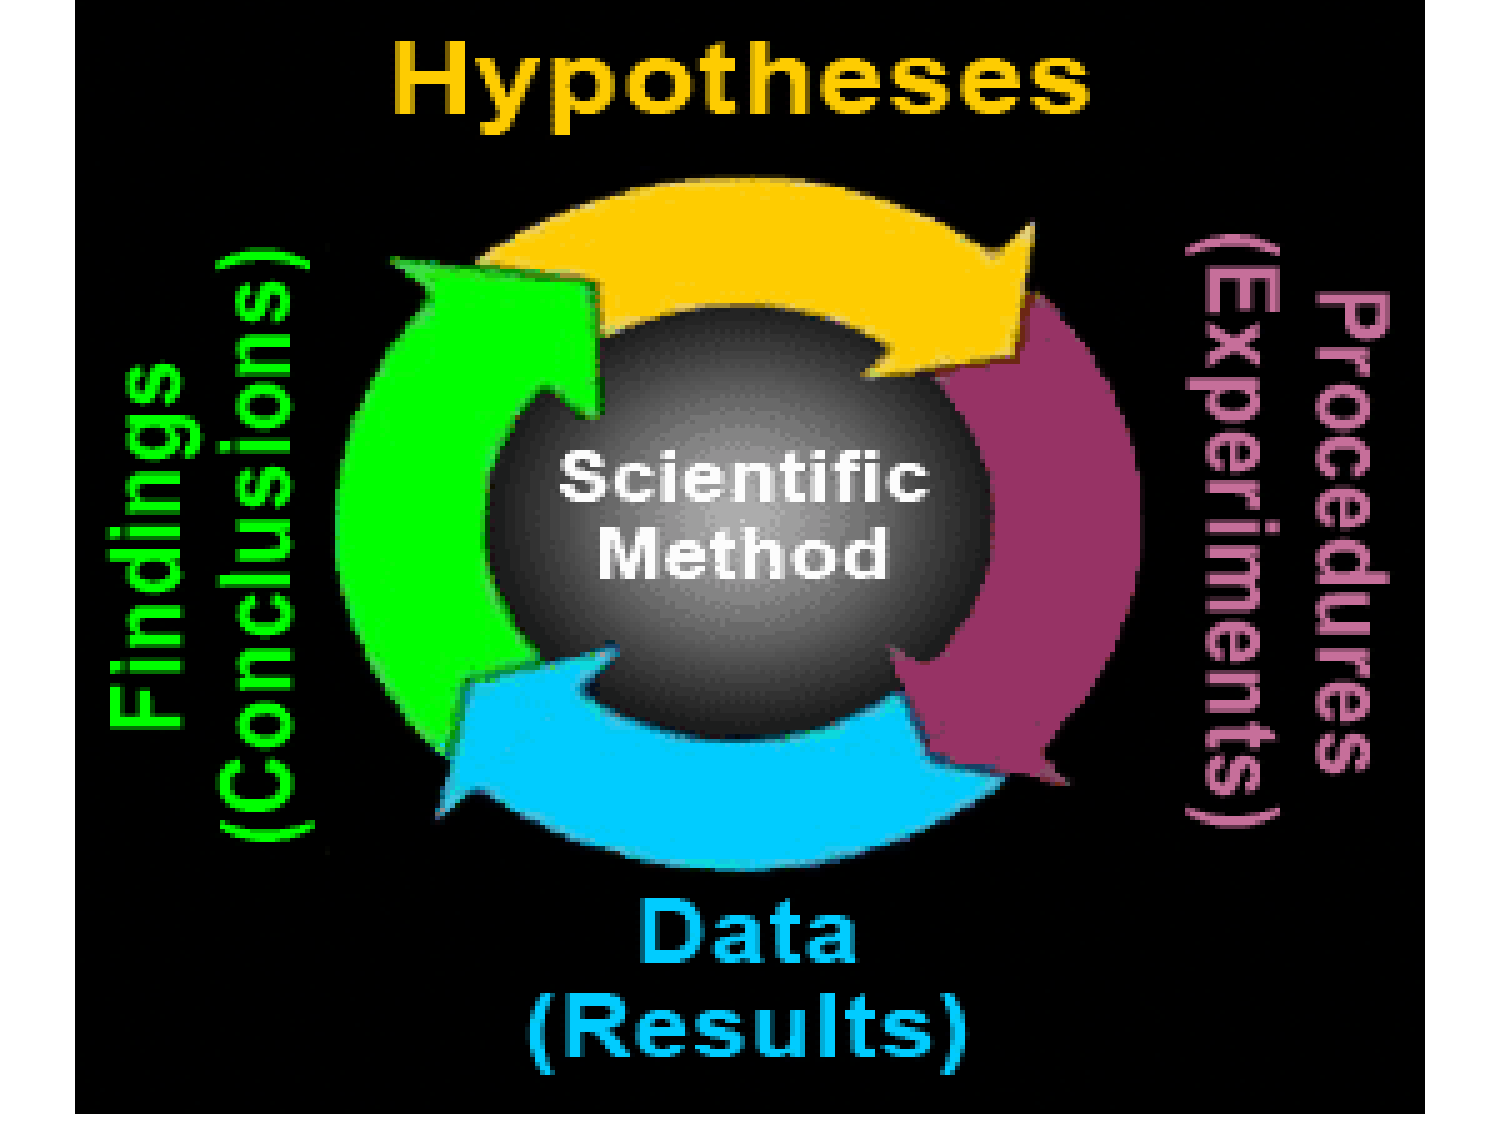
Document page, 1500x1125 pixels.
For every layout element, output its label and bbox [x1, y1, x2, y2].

picture [74, 0, 1426, 1115]
